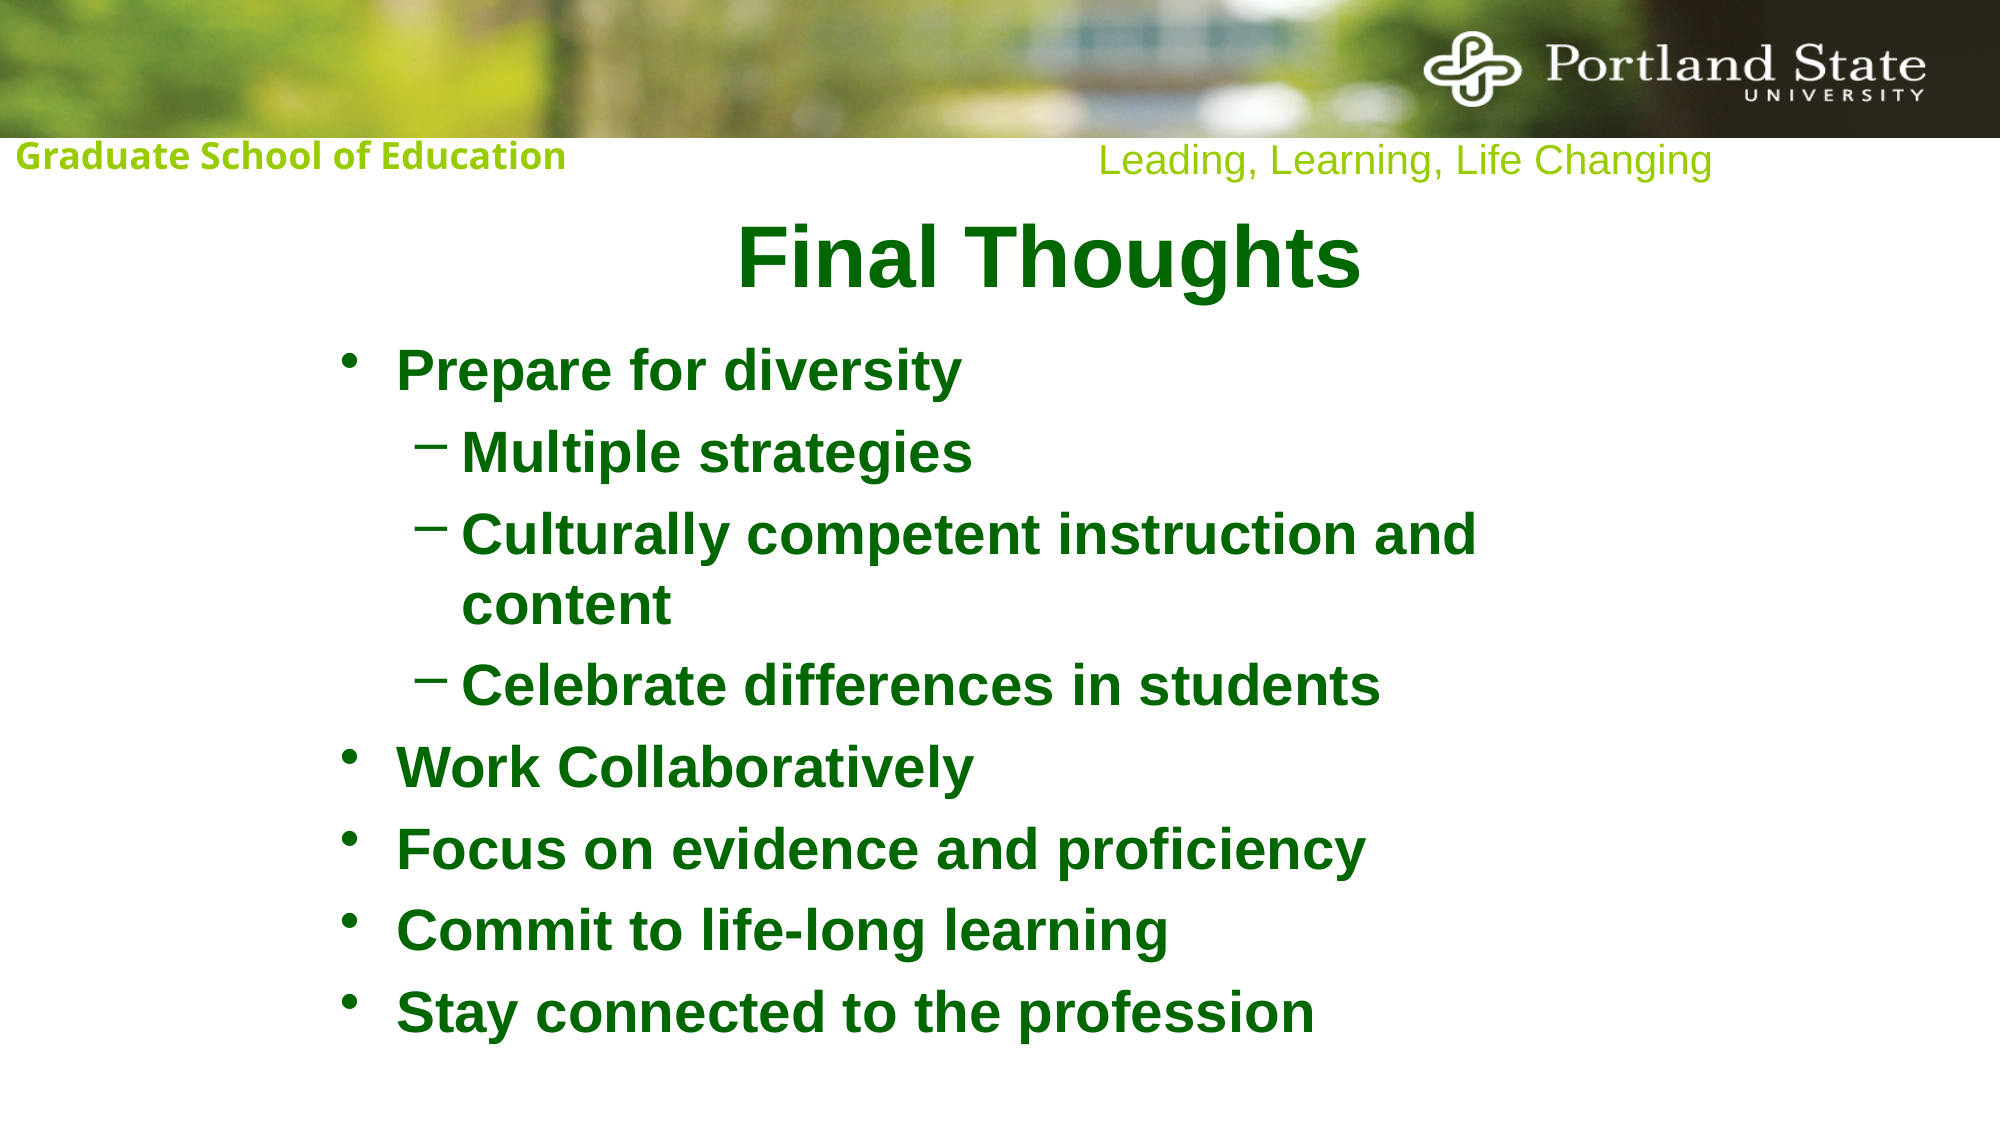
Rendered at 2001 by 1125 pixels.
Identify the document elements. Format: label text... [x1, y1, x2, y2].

picture [0, 0, 2000, 138]
title Final Thoughts [99, 203, 2000, 314]
list Prepare for diversity Multiple strategies Culturally competent instruction and content Celebrate differences in students Work Collaboratively Focus on evidence and proficiency Commit to life-long learning Stay connected to the profession [324, 324, 1713, 1125]
